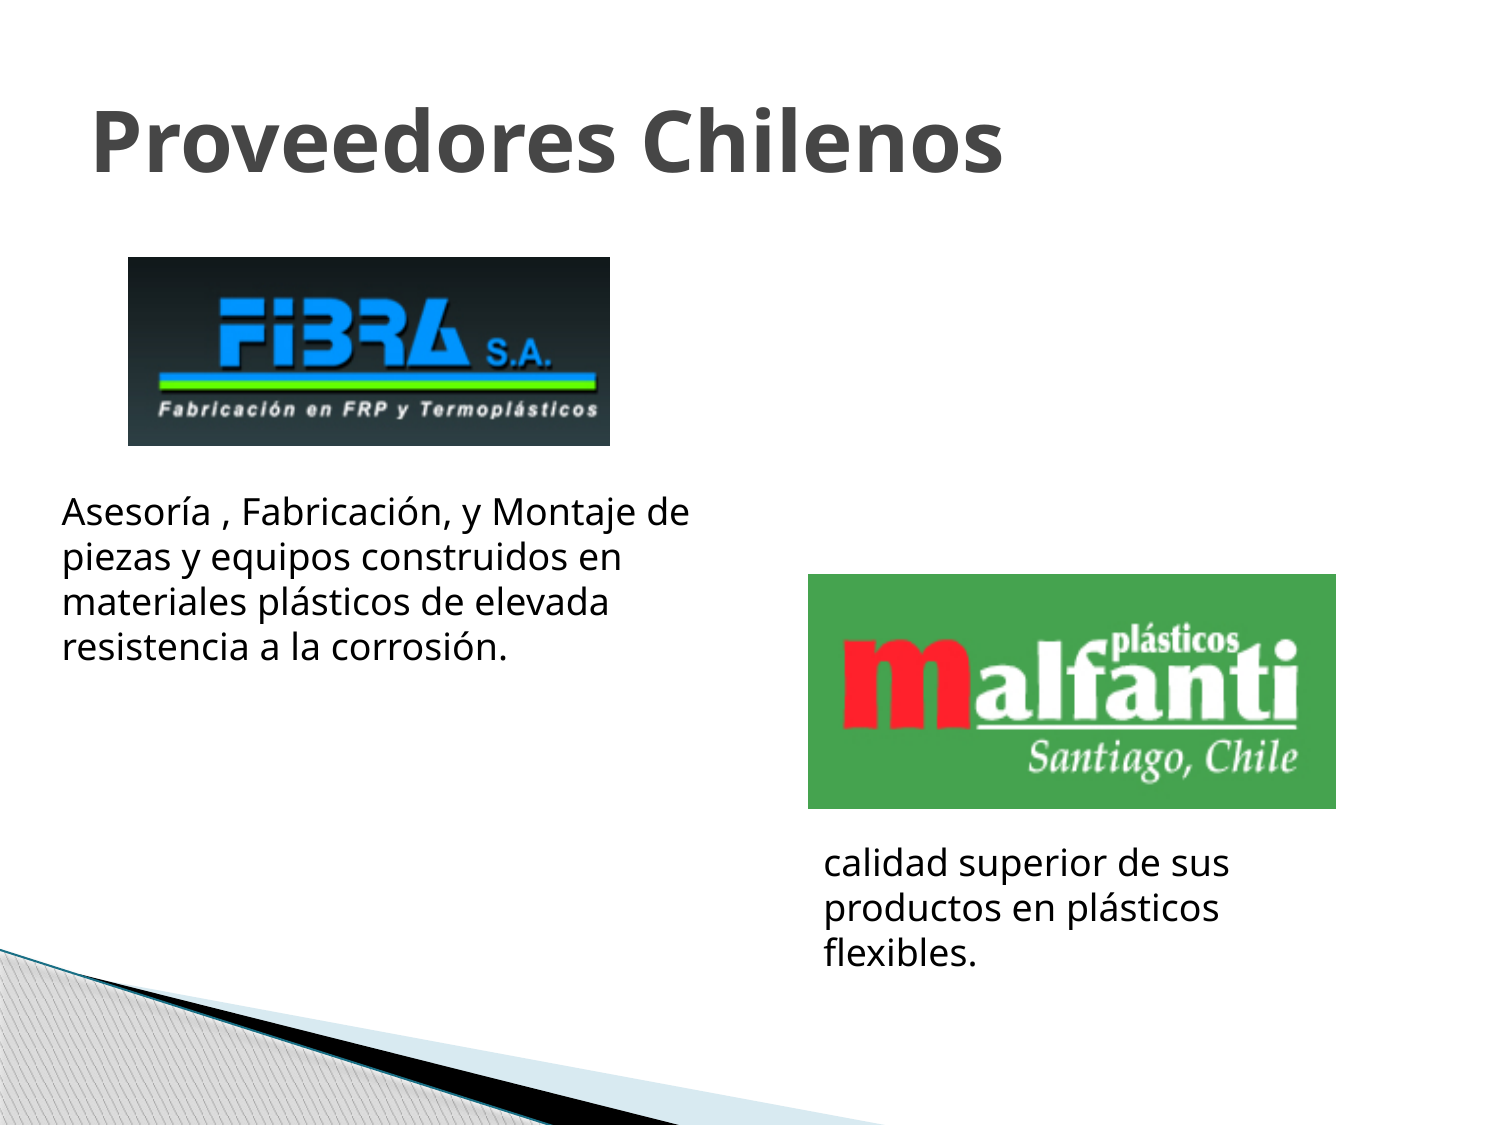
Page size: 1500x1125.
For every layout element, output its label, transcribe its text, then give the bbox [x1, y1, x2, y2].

picture [808, 573, 1337, 809]
title Proveedores Chilenos [75, 45, 1425, 233]
picture [128, 257, 610, 446]
text_box Asesoría , Fabricación, y Montaje de piezas y equipos construidos en materiales plásticos de elevada resistencia a la corrosión. [46, 480, 774, 721]
text_box calidad superior de sus productos en plásticos flexibles. [808, 831, 1395, 982]
